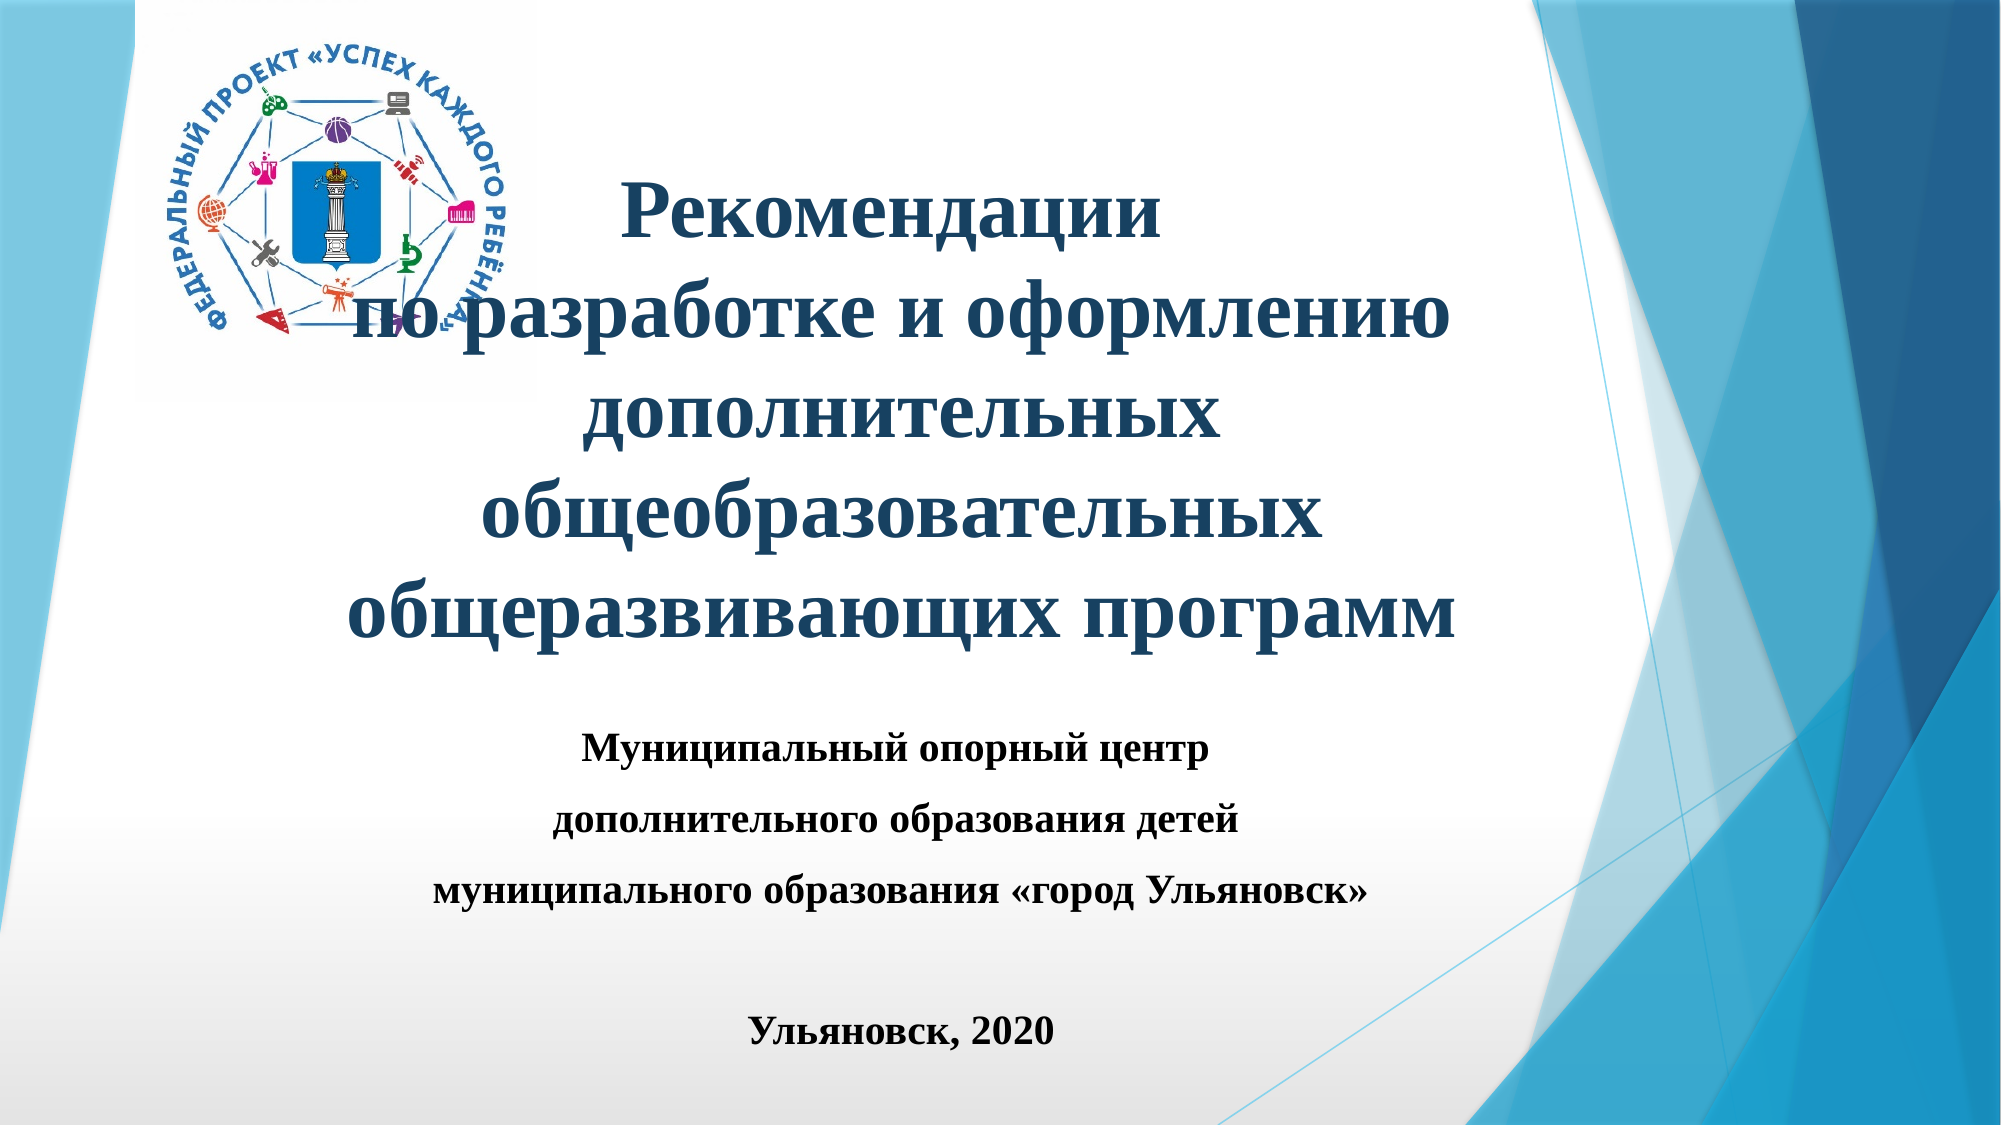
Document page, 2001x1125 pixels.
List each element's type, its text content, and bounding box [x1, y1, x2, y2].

title Рекомендации по разработке и оформлению дополнительных общеобразовательных общеразвивающих программ [183, 63, 1621, 712]
subtitle Муниципальный опорный центр дополнительного образования детей муниципального образования «город Ульяновск» Ульяновск, 2020 [270, 711, 1532, 1097]
picture [134, 0, 538, 402]
